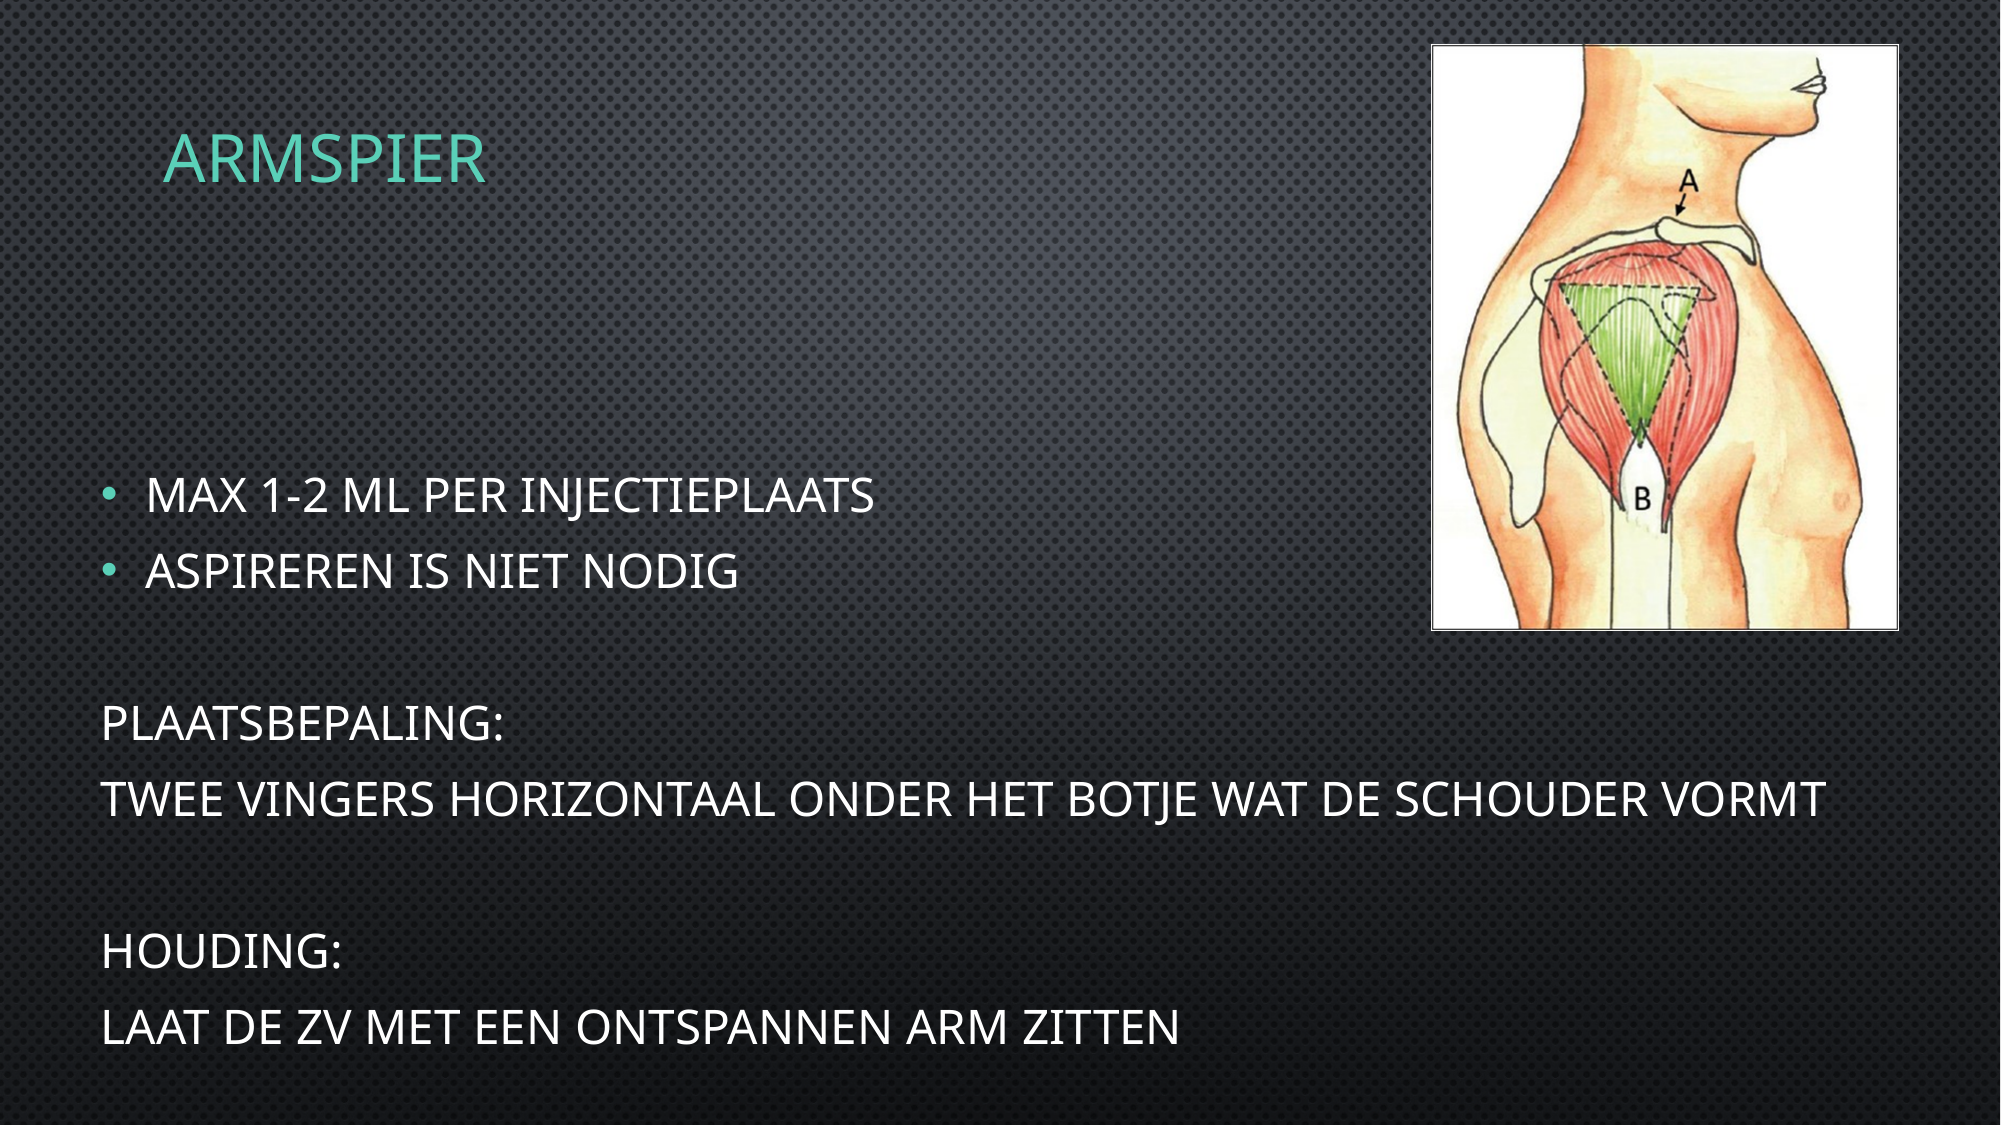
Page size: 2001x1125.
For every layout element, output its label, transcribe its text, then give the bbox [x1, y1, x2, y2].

picture [1430, 44, 1899, 631]
title armspier [148, 0, 1774, 313]
list Max 1-2 ml per injectieplaats Aspireren is niet nodig Plaatsbepaling: Twee vingers horizontaal onder het botje wat de schouder vormt Houding: Laat de ZV met een ontspannen arm zitten [85, 456, 1852, 1062]
